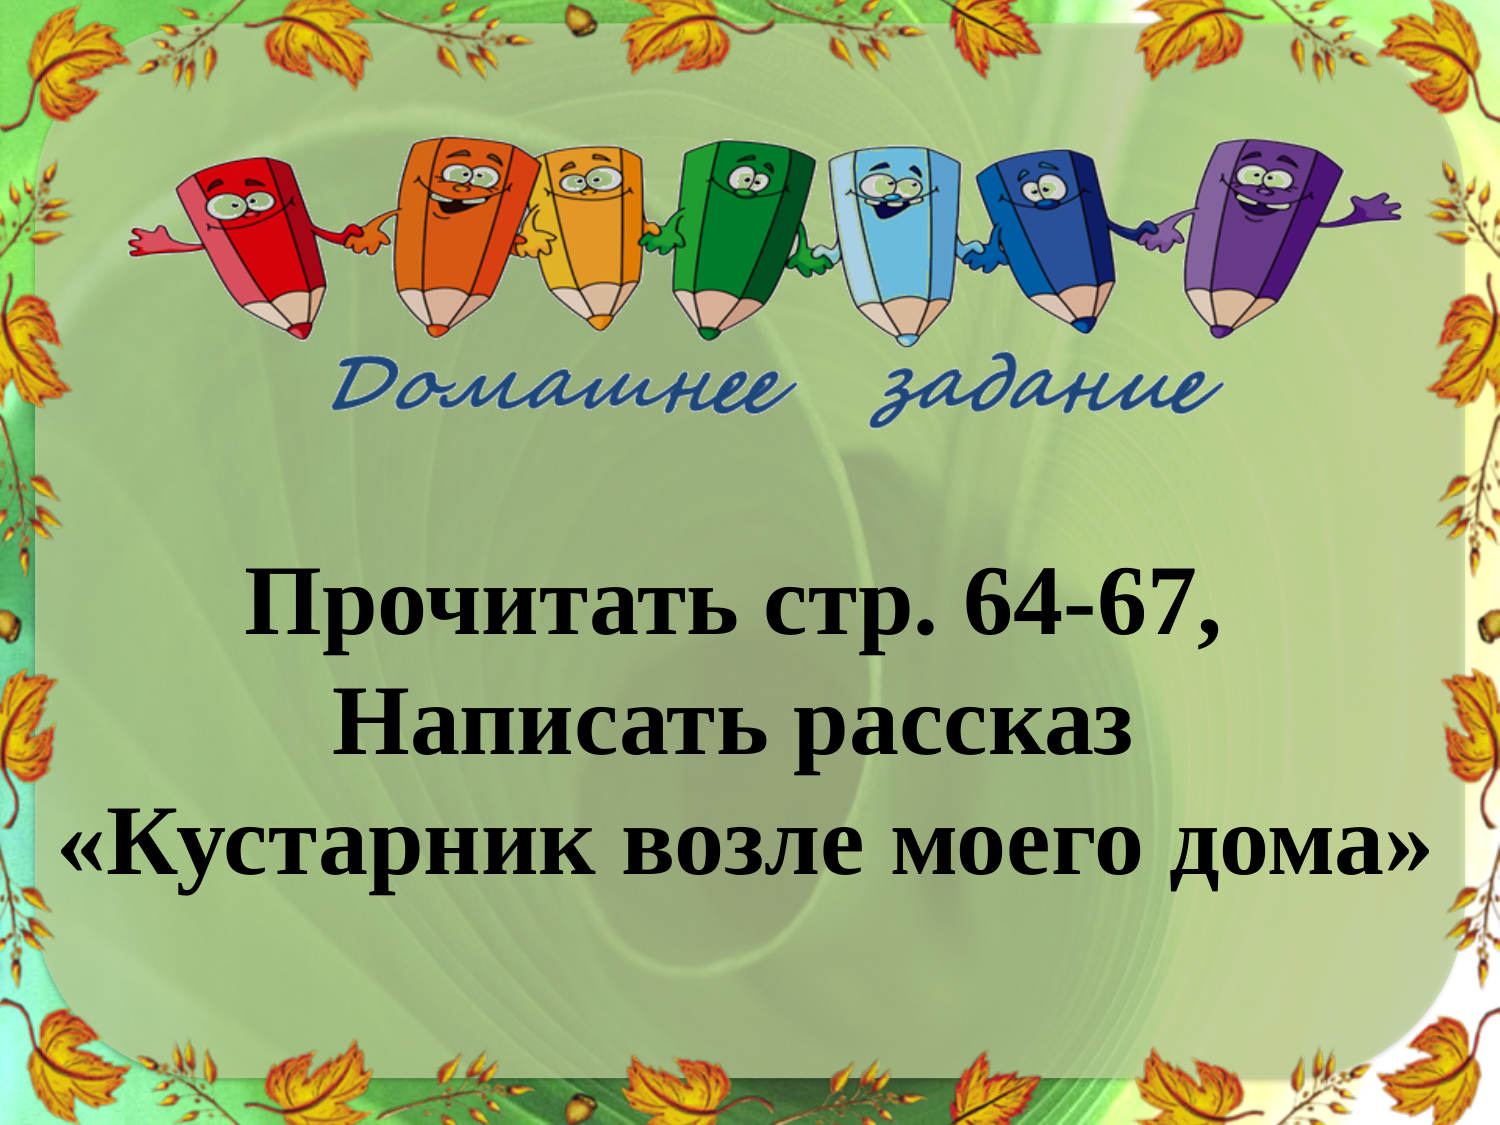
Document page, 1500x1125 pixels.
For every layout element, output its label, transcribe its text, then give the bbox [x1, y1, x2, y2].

text_box Прочитать стр. 64-67, Написать рассказ «Кустарник возле моего дома» [41, 527, 1451, 902]
picture [0, 0, 1500, 1125]
